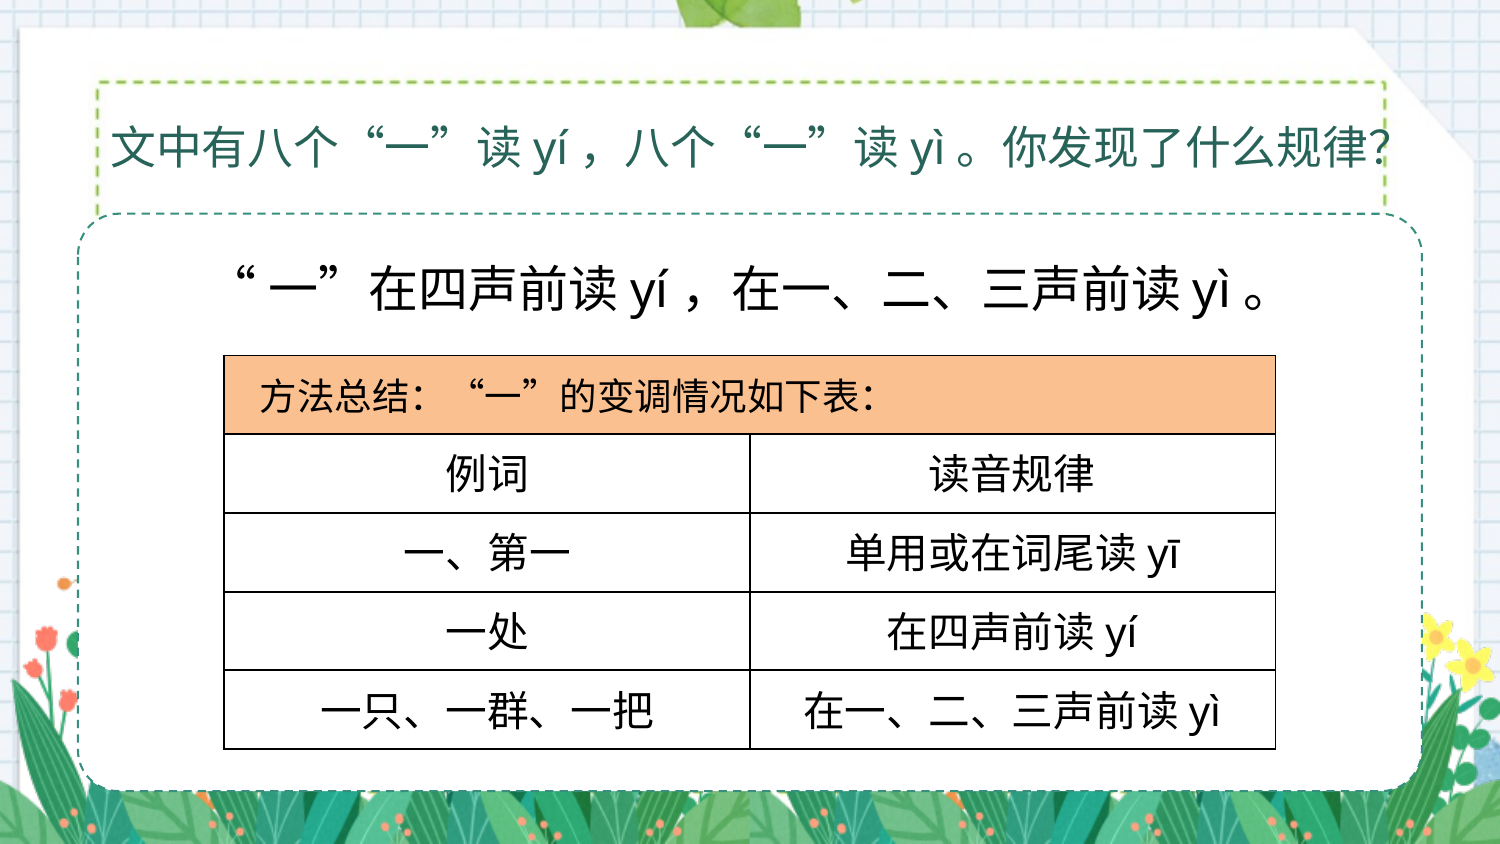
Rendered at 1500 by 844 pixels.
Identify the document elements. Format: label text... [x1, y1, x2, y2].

text_box 方法总结：“一”的变调情况如下表： [244, 365, 913, 426]
text_box [76, 212, 1423, 566]
table_cell [751, 435, 1275, 512]
text_box “一”在四声前读yí，在一、二、三声前读yì。 [191, 249, 1309, 325]
text_box 例词 [430, 440, 544, 506]
table_cell [225, 435, 749, 512]
table_header [225, 356, 1275, 433]
text_box 读音规律 [913, 440, 1111, 506]
table_cell [751, 514, 1275, 566]
picture [0, 0, 1500, 844]
text_box 一、第一 [388, 519, 586, 566]
table_cell [225, 514, 749, 566]
text_box 文中有八个“一”读yí，八个“一”读yì。你发现了什么规律？ [95, 111, 1395, 182]
text_box 单用或在词尾读yī [830, 519, 1194, 566]
